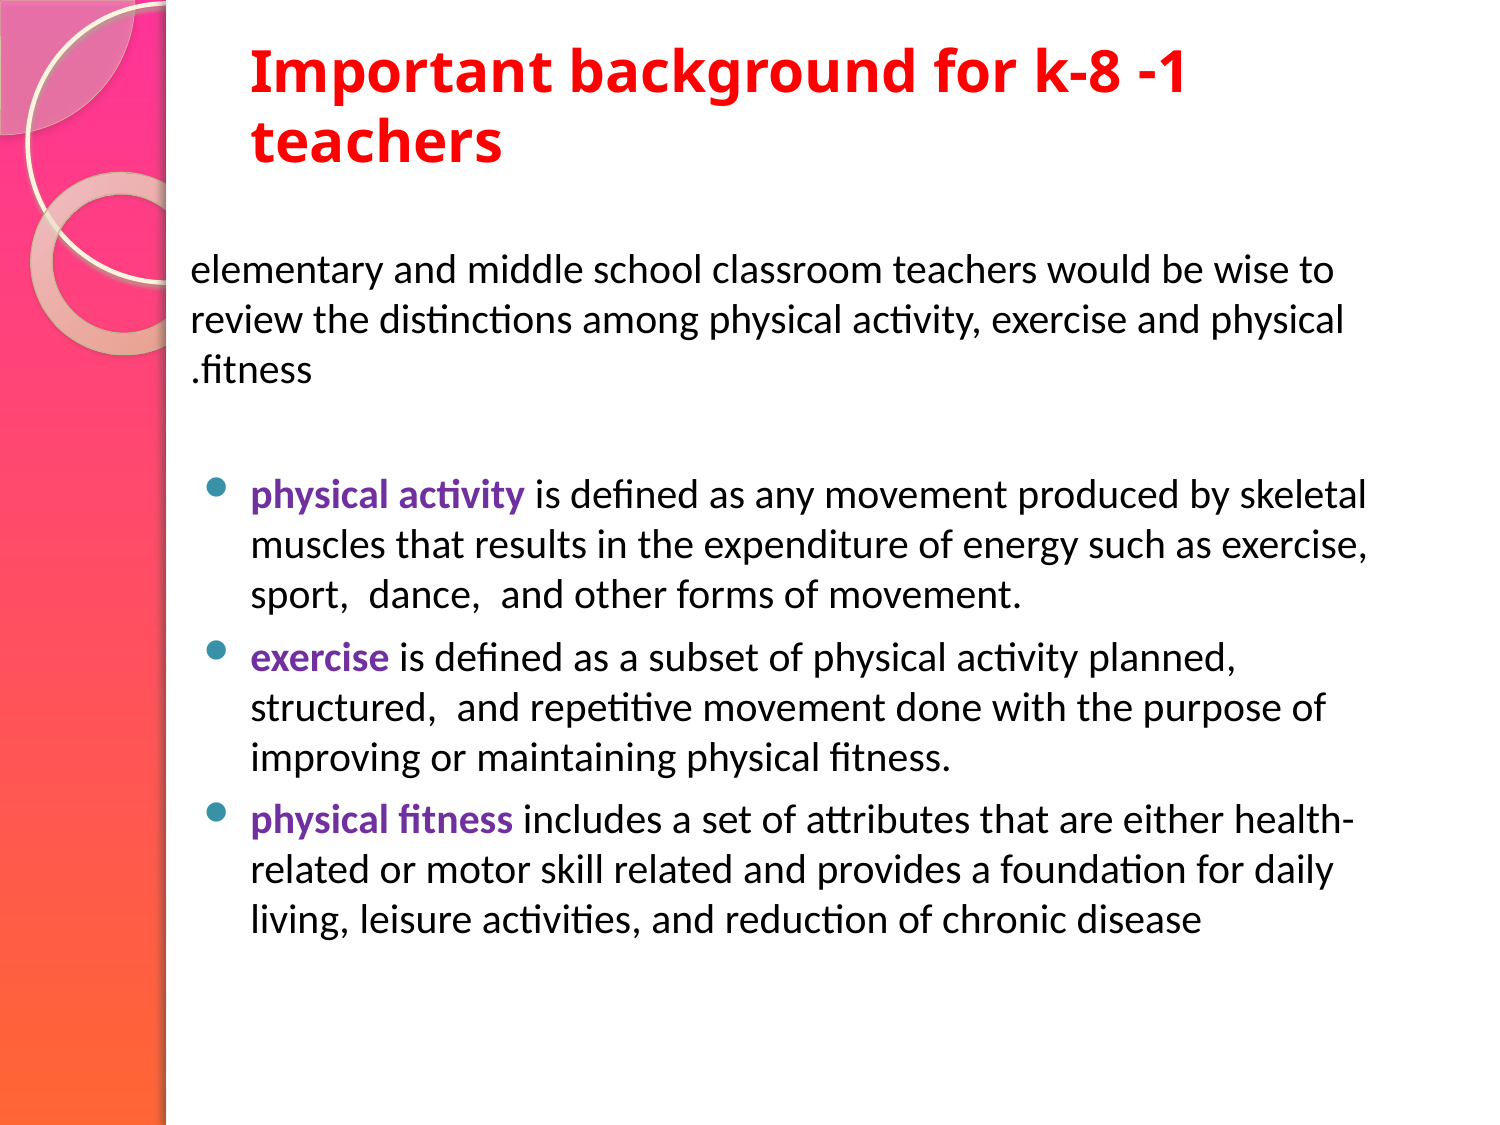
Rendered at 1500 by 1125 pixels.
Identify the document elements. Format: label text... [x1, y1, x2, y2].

list elementary and middle school classroom teachers would be wise to review the distinctions among physical activity, exercise and physical fitness. physical activity is defined as any movement produced by skeletal muscles that results in the expenditure of energy such as exercise, sport, dance, and other forms of movement. exercise is defined as a subset of physical activity planned, structured, and repetitive movement done with the purpose of improving or maintaining physical fitness. physical fitness includes a set of attributes that are either health-related or motor skill related and provides a foundation for daily living, leisure activities, and reduction of chronic disease [175, 234, 1425, 1005]
title 1- Important background for k-8 teachers [235, 45, 1466, 233]
